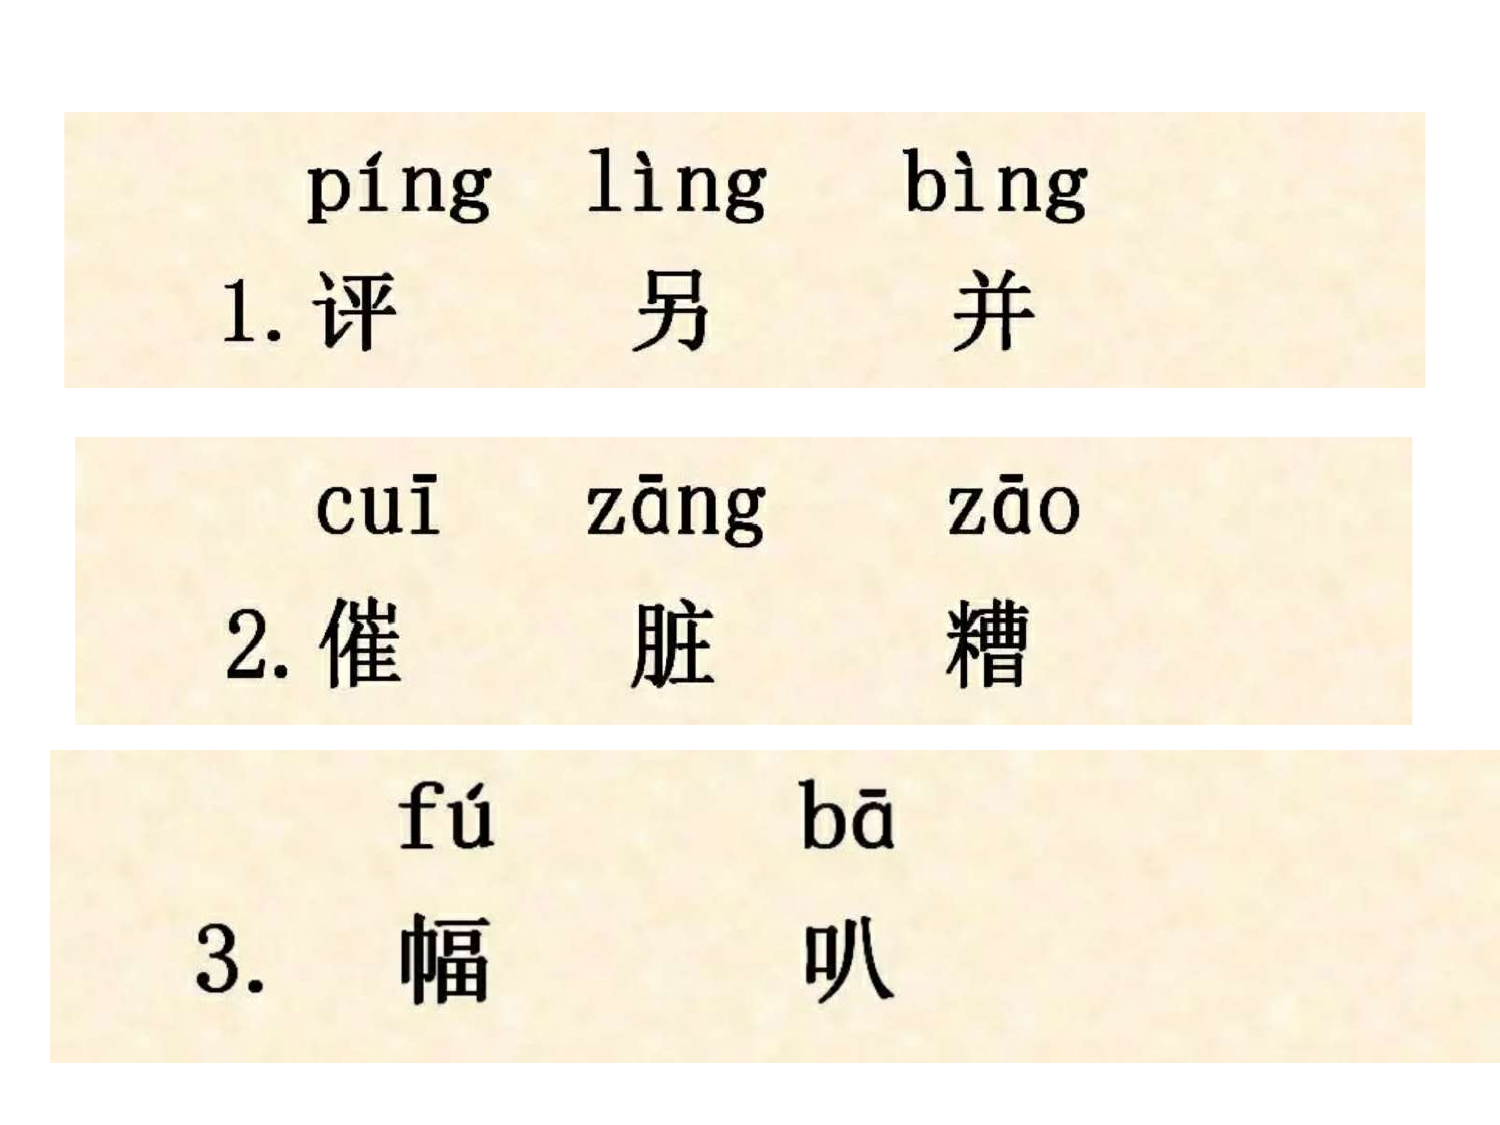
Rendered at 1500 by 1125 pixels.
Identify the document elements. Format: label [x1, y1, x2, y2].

list [63, 112, 1426, 388]
picture [74, 437, 1413, 726]
picture [49, 749, 1500, 1063]
